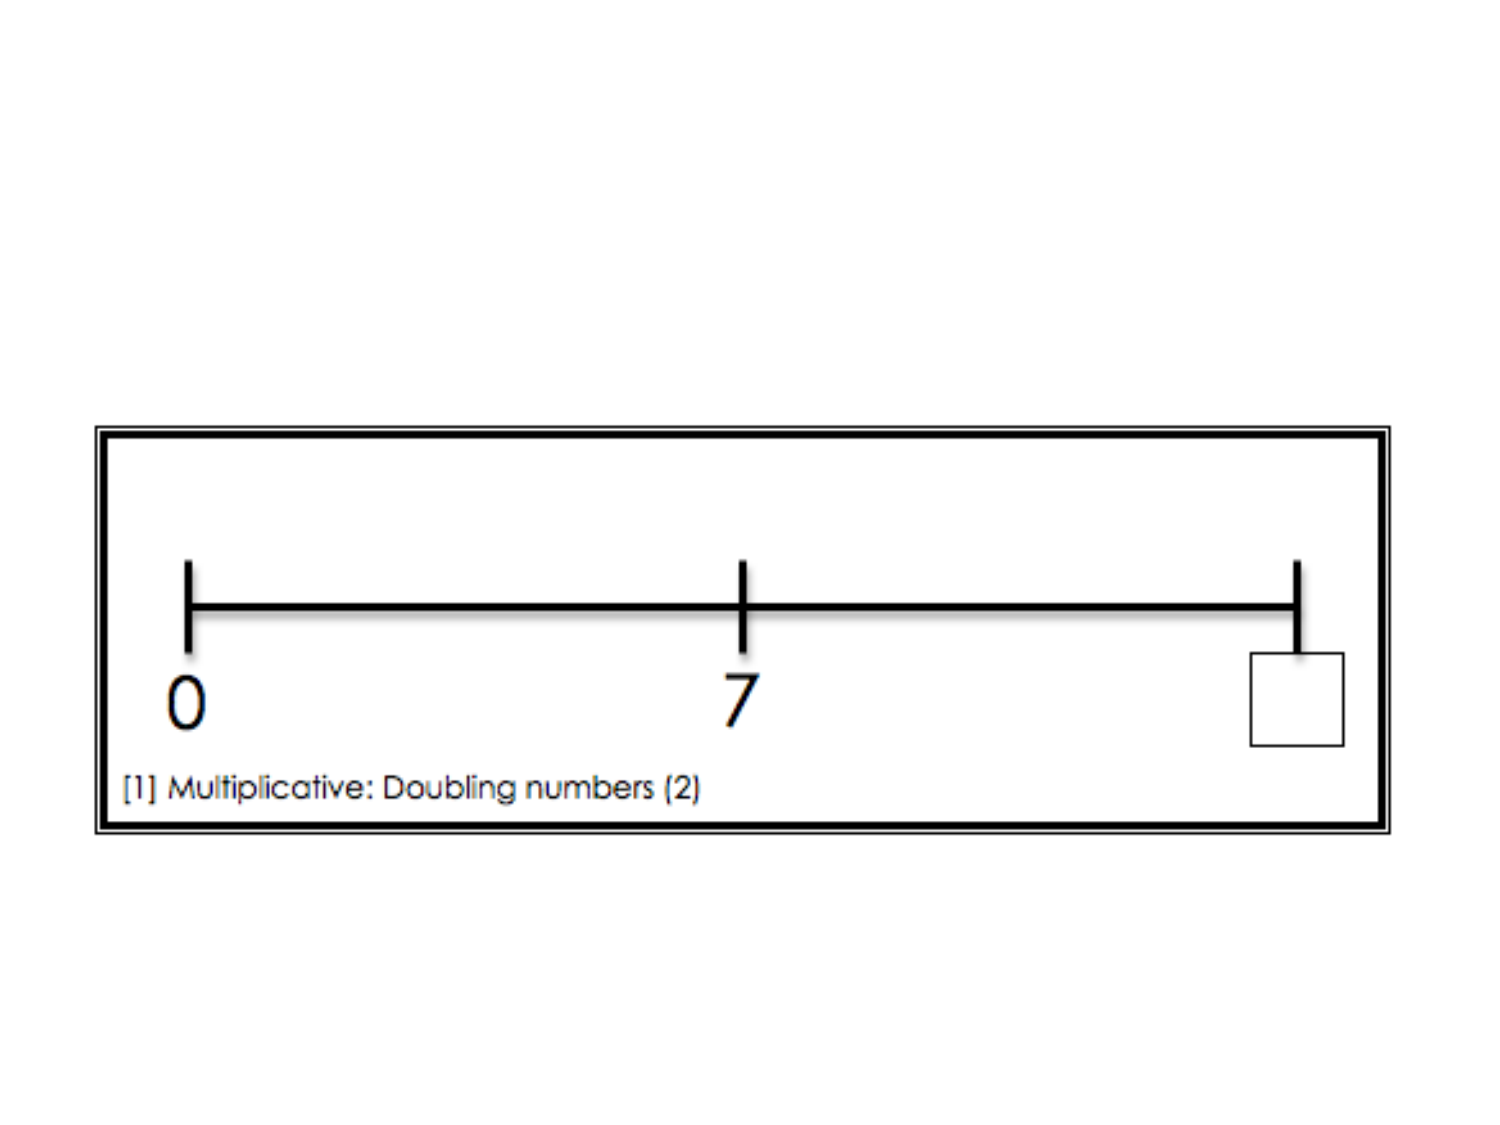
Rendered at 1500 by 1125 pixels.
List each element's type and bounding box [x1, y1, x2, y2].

list [74, 262, 1426, 1006]
